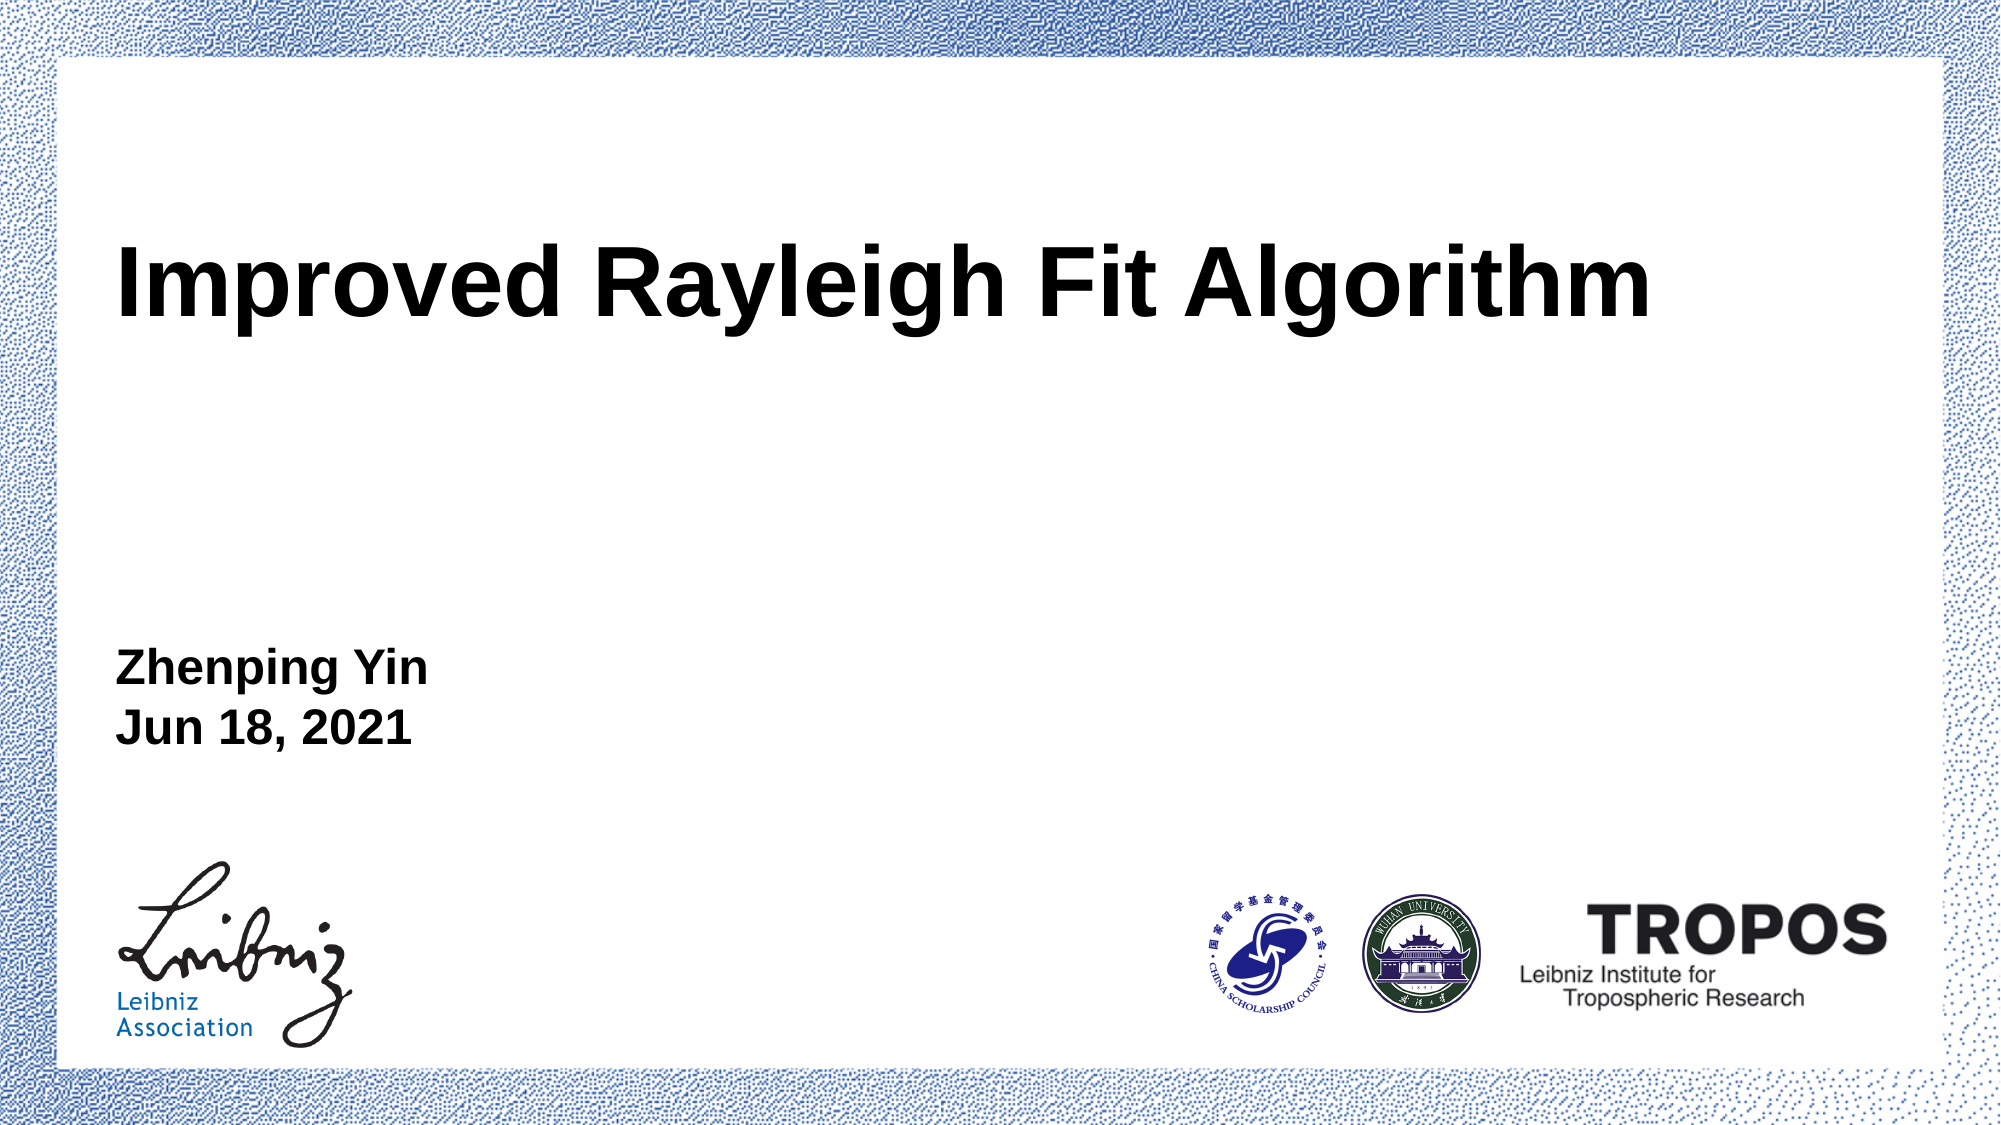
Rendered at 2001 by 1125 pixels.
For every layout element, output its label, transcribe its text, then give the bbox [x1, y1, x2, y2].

title Improved Rayleigh Fit Algorithm [115, 96, 1885, 566]
picture [0, 0, 2001, 1125]
list Zhenping Yin Jun 18, 2021 [115, 635, 1885, 835]
